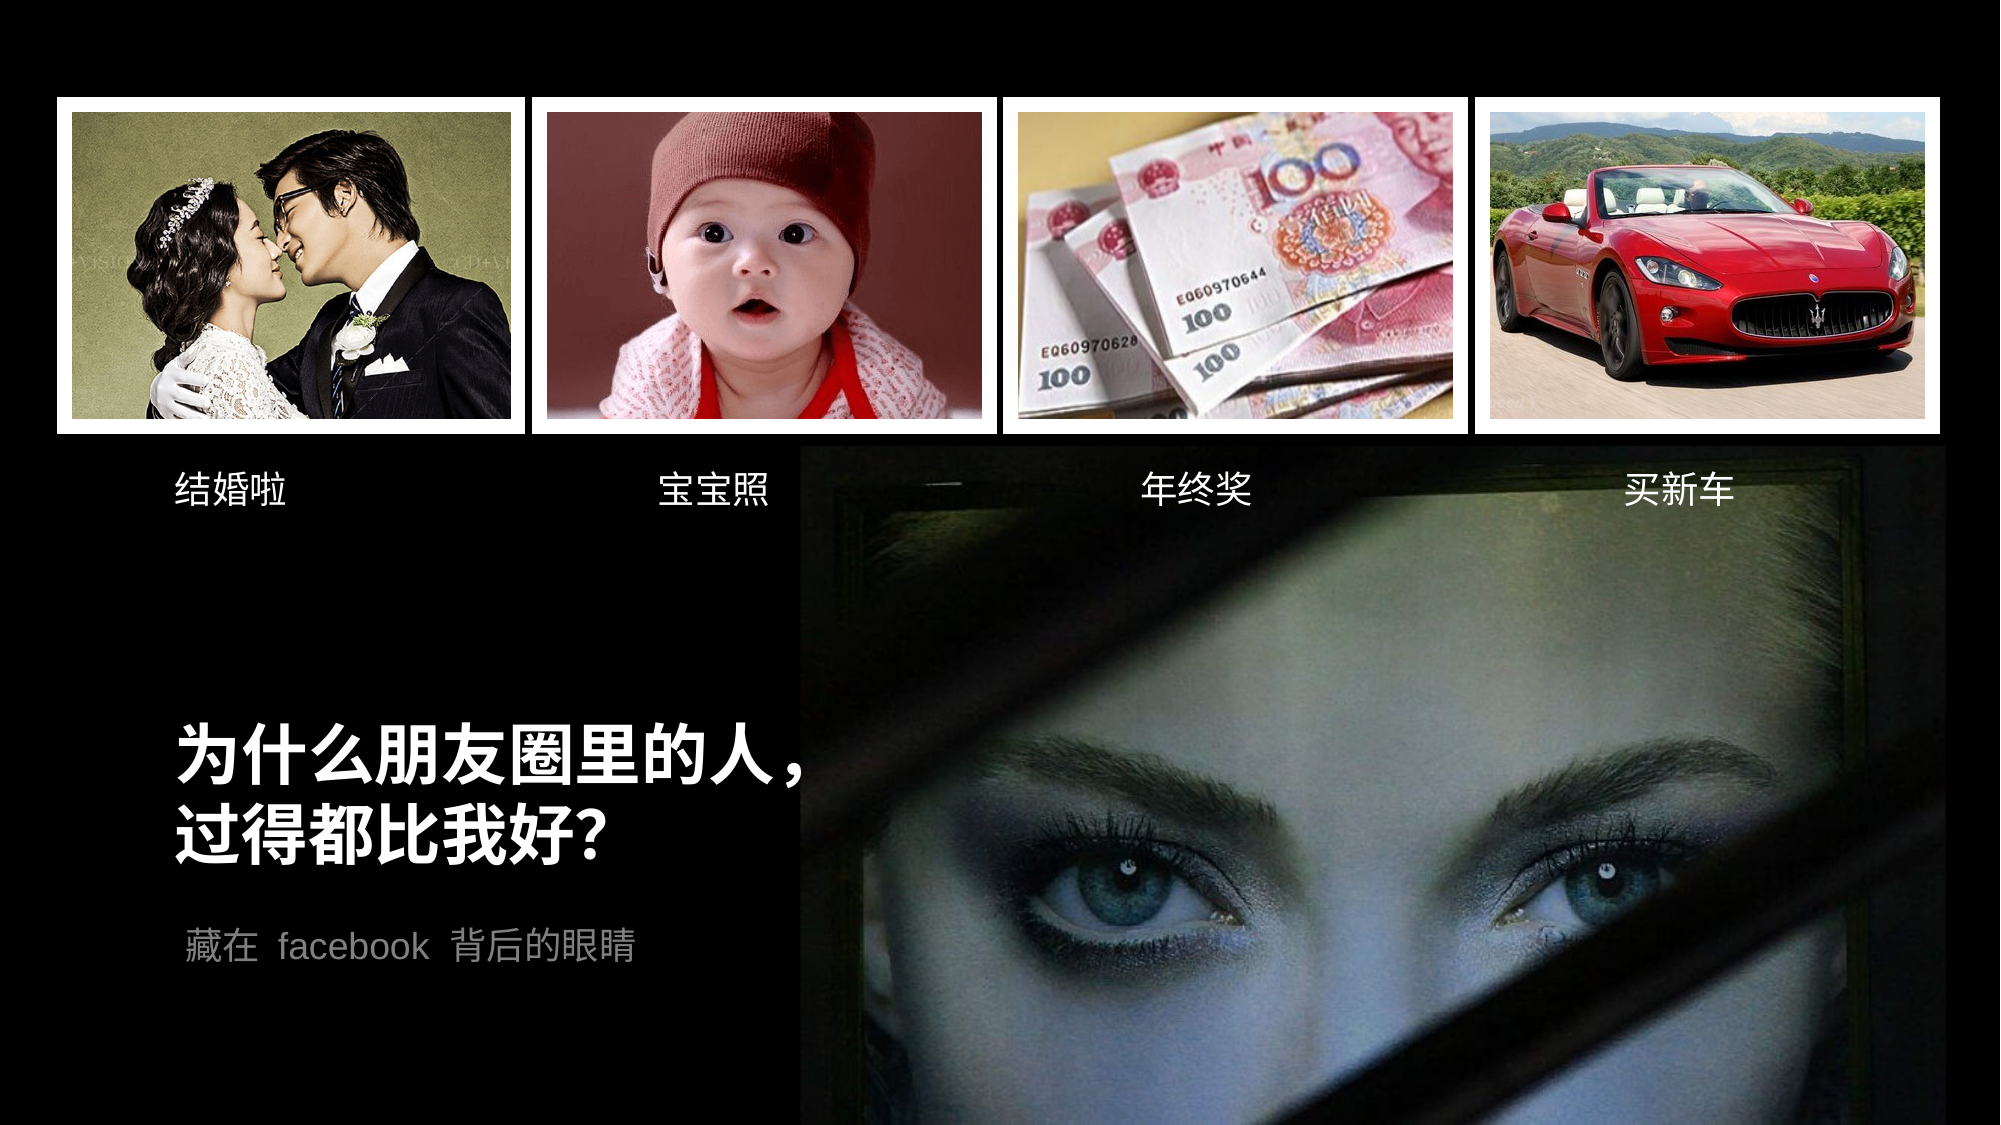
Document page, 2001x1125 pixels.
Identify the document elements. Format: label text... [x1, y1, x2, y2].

picture [800, 446, 1946, 1125]
text_box 结婚啦 [159, 458, 357, 518]
text_box 宝宝照 [642, 458, 800, 518]
text_box 为什么朋友圈里的人，过得都比我好？ [159, 705, 800, 881]
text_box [71, 111, 1925, 419]
text_box 藏在 facebook 背后的眼睛 [170, 915, 712, 975]
